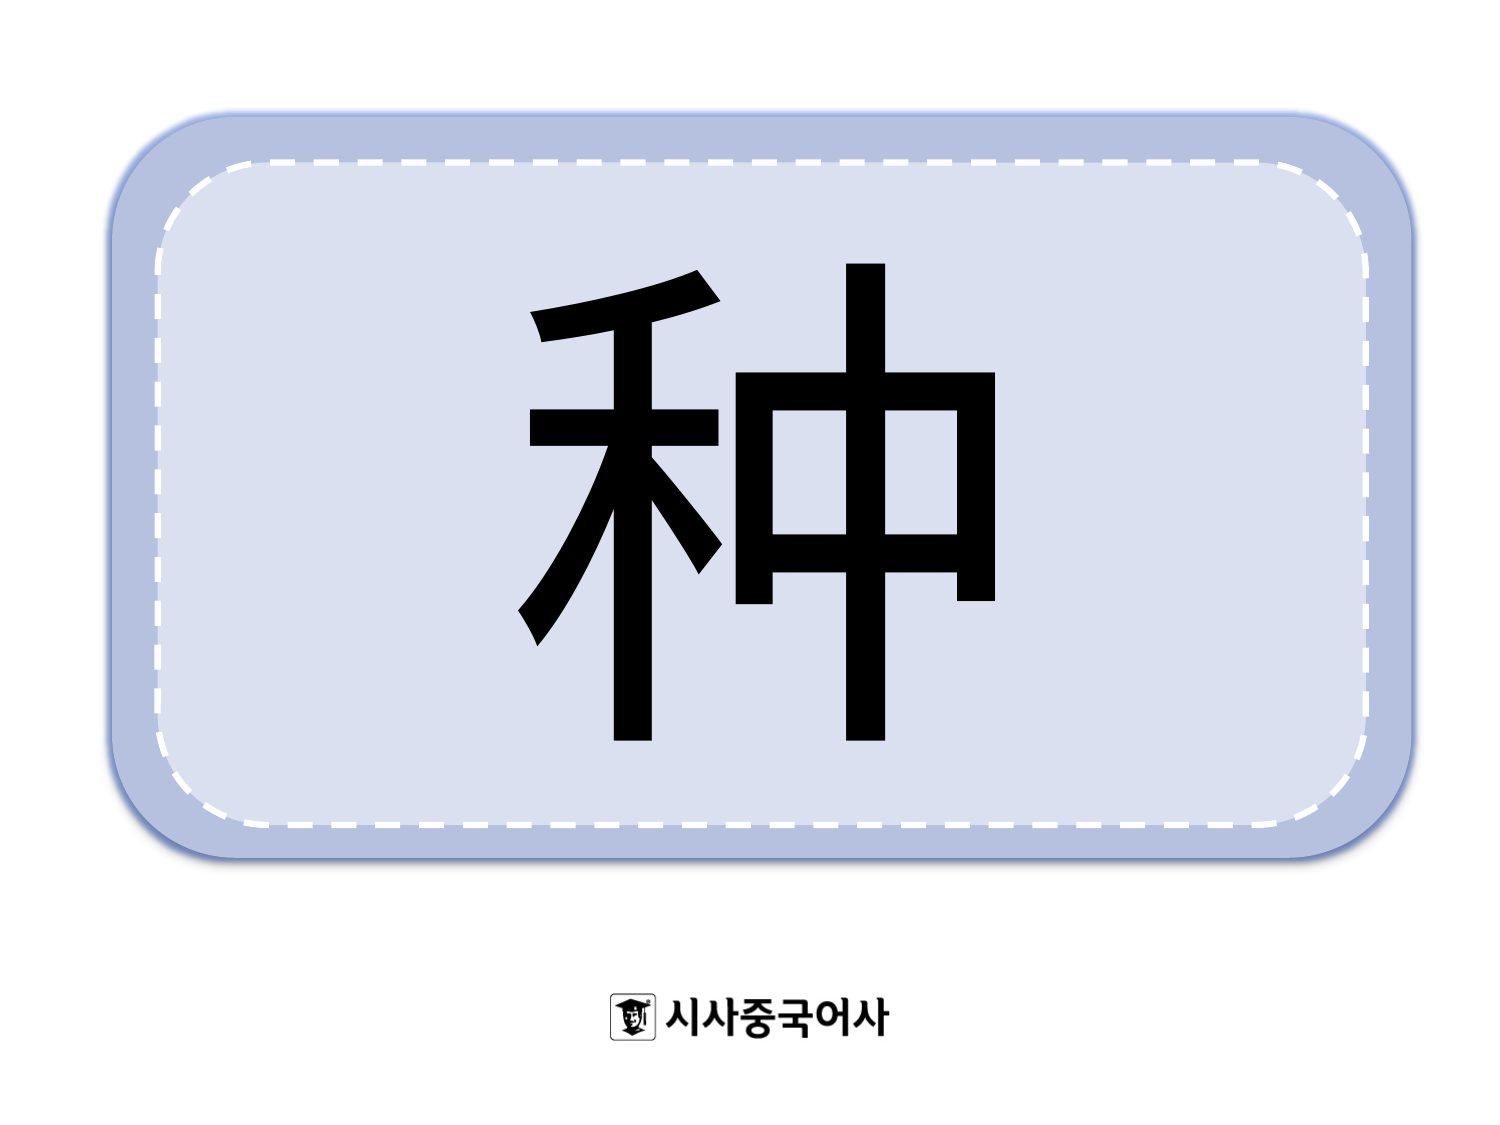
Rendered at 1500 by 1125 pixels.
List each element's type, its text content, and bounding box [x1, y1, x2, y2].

picture [602, 987, 898, 1047]
text_box 种 [162, 160, 1371, 824]
